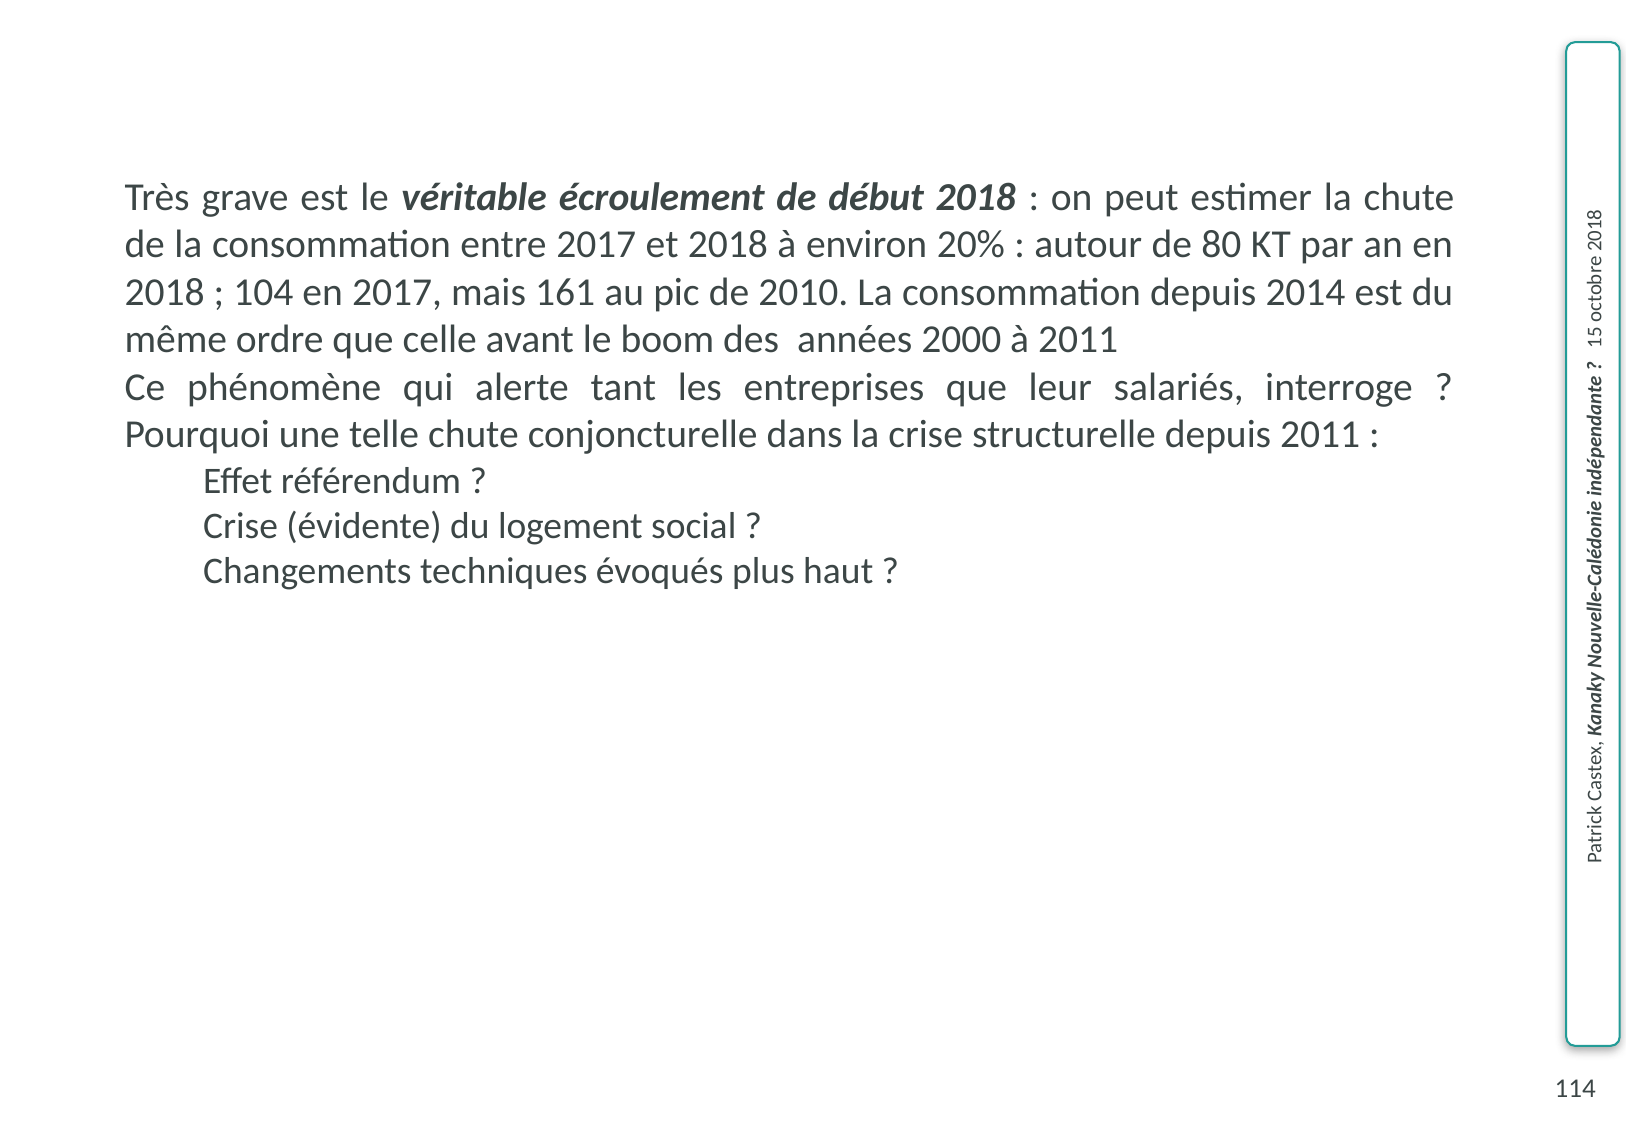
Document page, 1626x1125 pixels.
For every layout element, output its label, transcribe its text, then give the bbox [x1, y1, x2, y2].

list Très grave est le véritable écroulement de début 2018 : on peut estimer la chute de la consommation entre 2017 et 2018 à environ 20% : autour de 80 KT par an en 2018 ; 104 en 2017, mais 161 au pic de 2010. La consommation depuis 2014 est du même ordre que celle avant le boom des années 2000 à 2011 Ce phénomène qui alerte tant les entreprises que leur salariés, interroge ? Pourquoi une telle chute conjoncturelle dans la crise structurelle depuis 2011 : Effet référendum ? Crise (évidente) du logement social ? Changements techniques évoqués plus haut ? [109, 163, 1470, 930]
